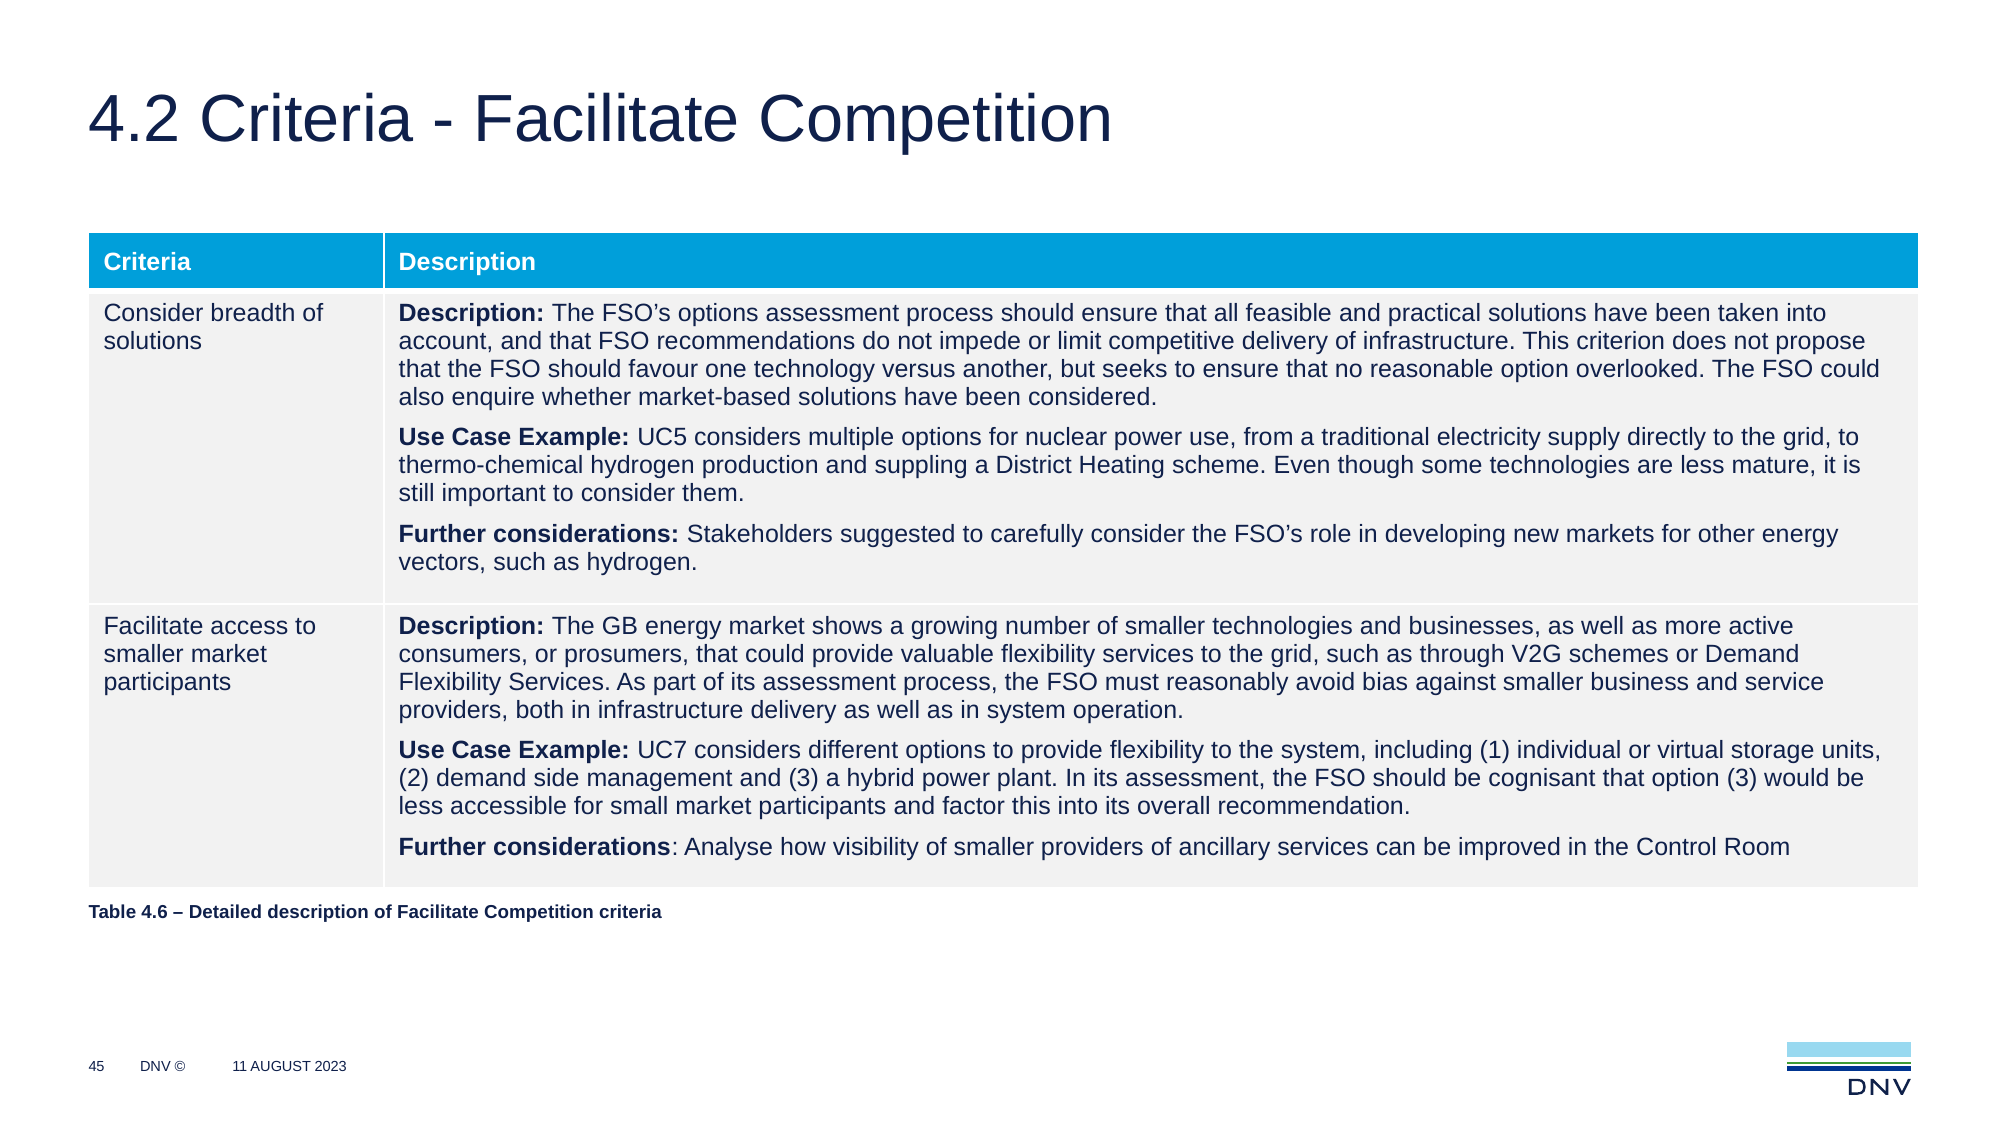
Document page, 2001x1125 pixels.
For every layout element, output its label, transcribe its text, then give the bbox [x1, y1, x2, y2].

slide_number 45 [88, 1056, 133, 1082]
title 4.2 Criteria - Facilitate Competition [88, 88, 1912, 169]
table_cell Facilitate access to smaller market participants [89, 605, 383, 887]
table_header Criteria [89, 233, 383, 288]
table_header Description [385, 233, 1918, 288]
table_cell Description: The FSO’s options assessment process should ensure that all feasible and practical solutions have been taken into account, and that FSO recommendations do not impede or limit competitive delivery of infrastructure. This criterion does not propose that the FSO should favour one technology versus another, but seeks to ensure that no reasonable option overlooked. The FSO could also enquire whether market-based solutions have been considered. Use Case Example: UC5 considers multiple options for nuclear power use, from a traditional electricity supply directly to the grid, to thermo-chemical hydrogen production and suppling a District Heating scheme. Even though some technologies are less mature, it is still important to consider them. Further considerations: Stakeholders suggested to carefully consider the FSO’s role in developing new markets for other energy vectors, such as hydrogen. [385, 294, 1918, 603]
text_box Table 4.6 – Detailed description of Facilitate Competition criteria [88, 899, 957, 923]
table_cell Consider breadth of solutions [89, 294, 383, 603]
table_cell Description: The GB energy market shows a growing number of smaller technologies and businesses, as well as more active consumers, or prosumers, that could provide valuable flexibility services to the grid, such as through V2G schemes or Demand Flexibility Services. As part of its assessment process, the FSO must reasonably avoid bias against smaller business and service providers, both in infrastructure delivery as well as in system operation. Use Case Example: UC7 considers different options to provide flexibility to the system, including (1) individual or virtual storage units, (2) demand side management and (3) a hybrid power plant. In its assessment, the FSO should be cognisant that option (3) would be less accessible for small market participants and factor this into its overall recommendation. Further considerations: Analyse how visibility of smaller providers of ancillary services can be improved in the Control Room [385, 605, 1918, 887]
